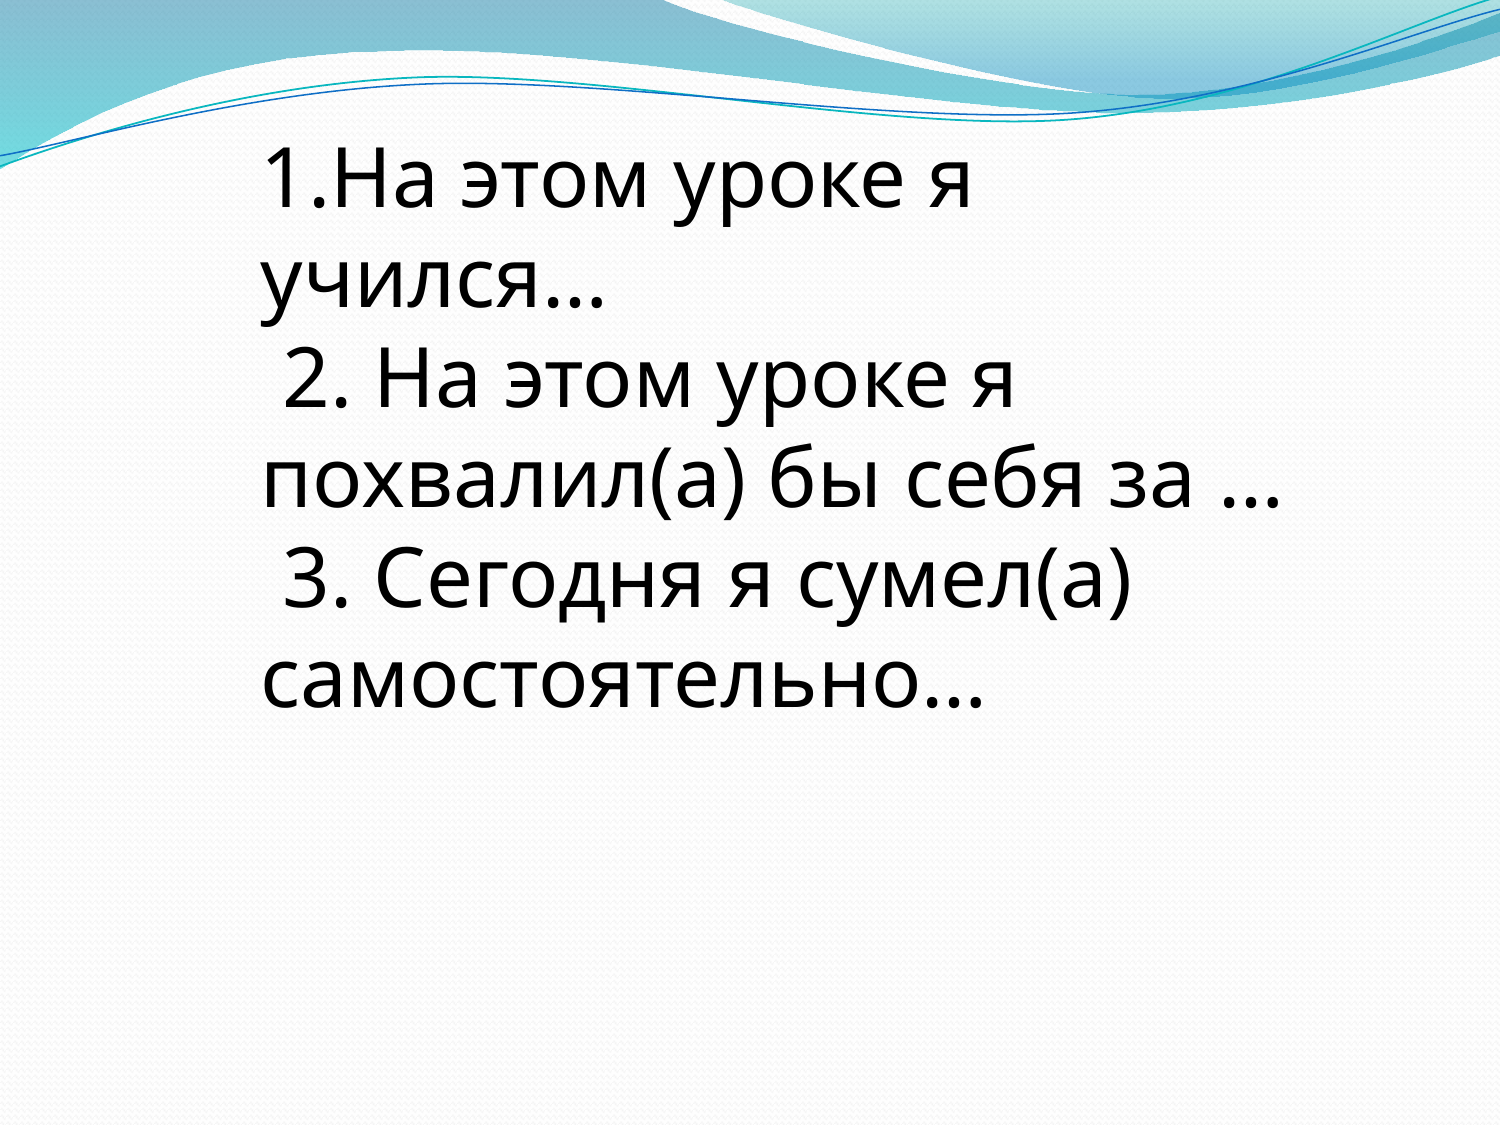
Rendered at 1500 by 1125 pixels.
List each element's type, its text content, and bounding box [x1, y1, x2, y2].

text_box 1.На этом уроке я учился… 2. На этом уроке я похвалил(а) бы себя за … 3. Сегодня я сумел(а) самостоятельно… [246, 117, 1348, 732]
